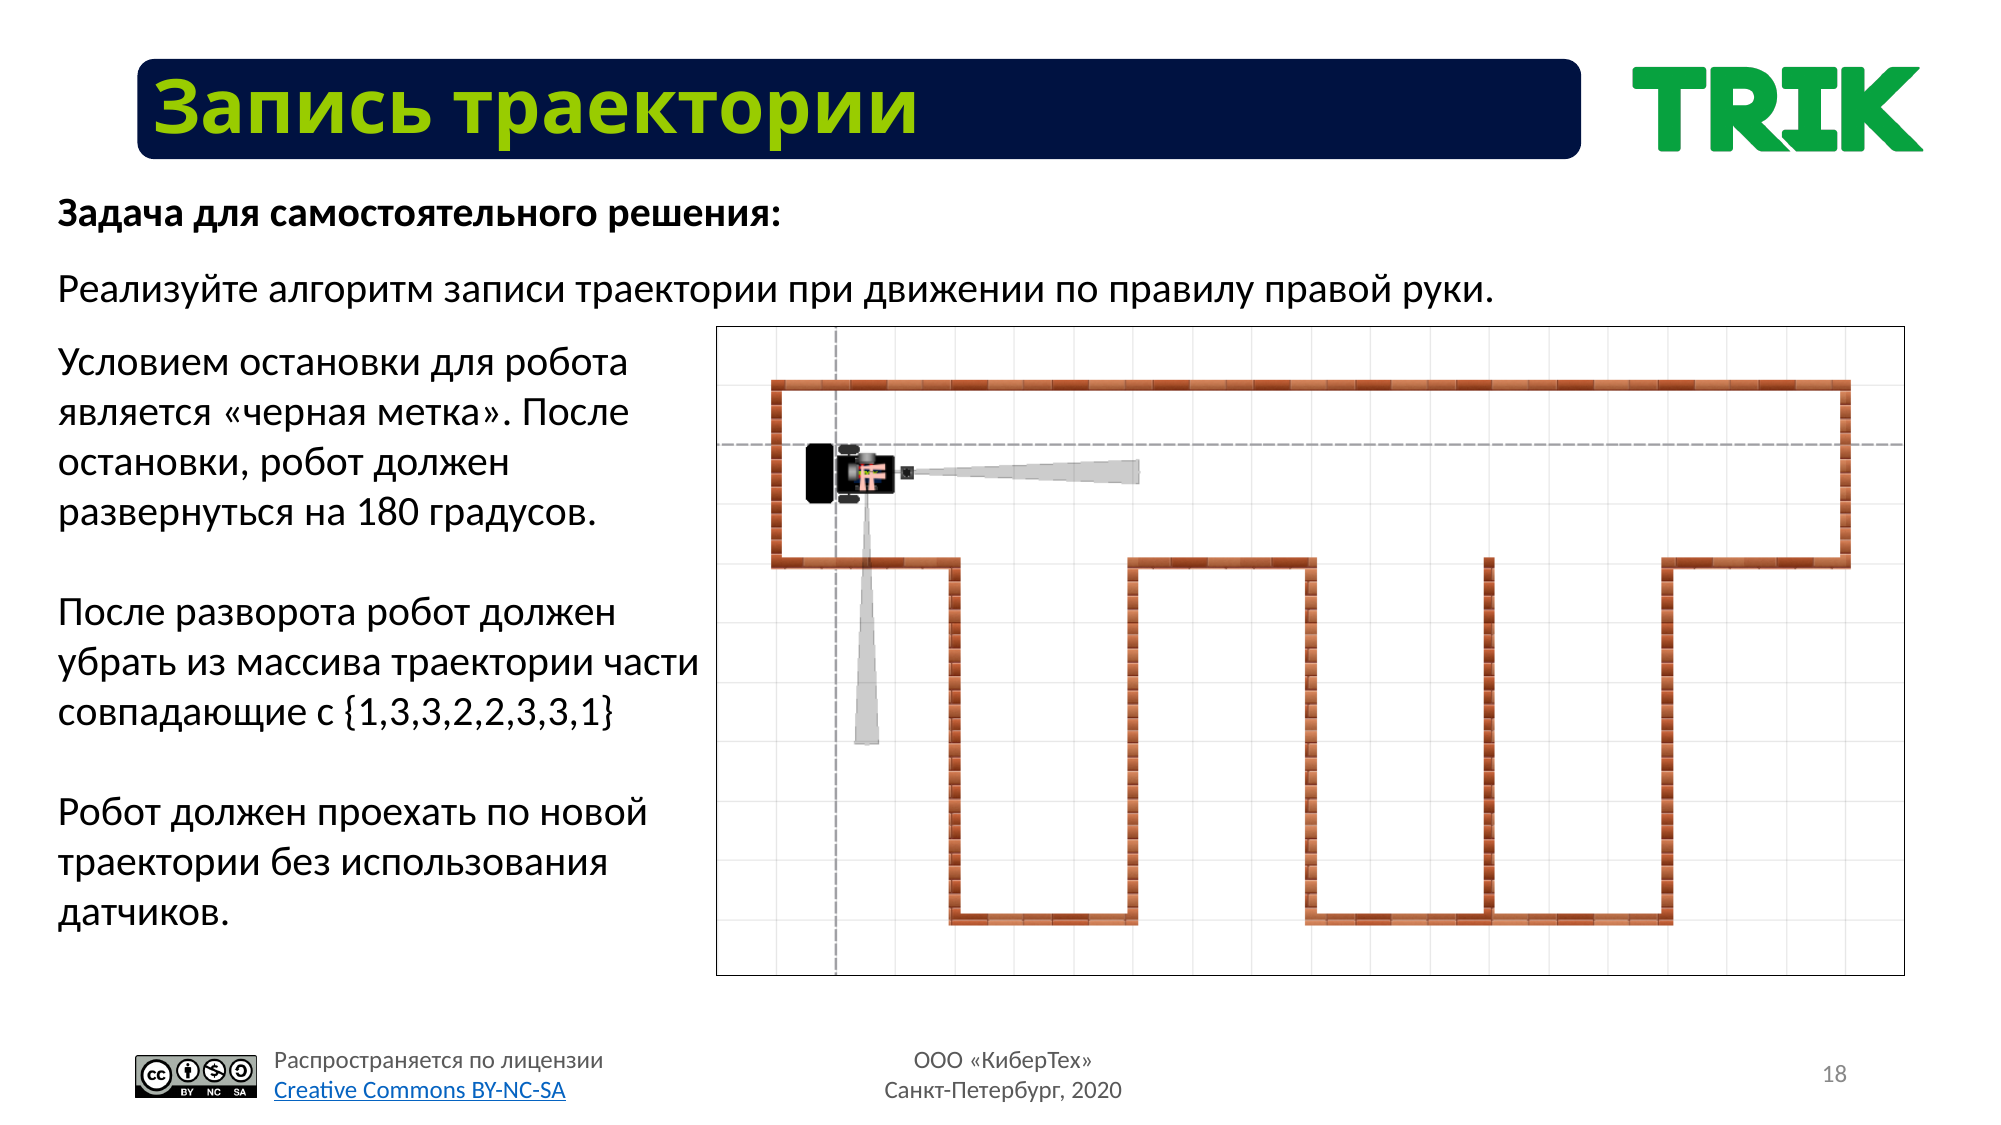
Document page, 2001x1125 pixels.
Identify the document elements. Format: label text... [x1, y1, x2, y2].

text_box 18 [1412, 1042, 1863, 1103]
picture [135, 1055, 257, 1098]
text_box Задача для самостоятельного решения: Реализуйте алгоритм записи траектории при движении по правилу правой руки. [42, 161, 1827, 470]
picture [716, 326, 1905, 977]
text_box Условием остановки для робота является «черная метка». После остановки, робот должен развернуться на 180 градусов. После разворота робот должен убрать из массива траектории части совпадающие с {1,3,3,2,2,3,3,1} Робот должен проехать по новой траектории без использования датчиков. [43, 326, 714, 942]
text_box Запись траектории [137, 61, 1582, 161]
picture [1631, 64, 1924, 154]
